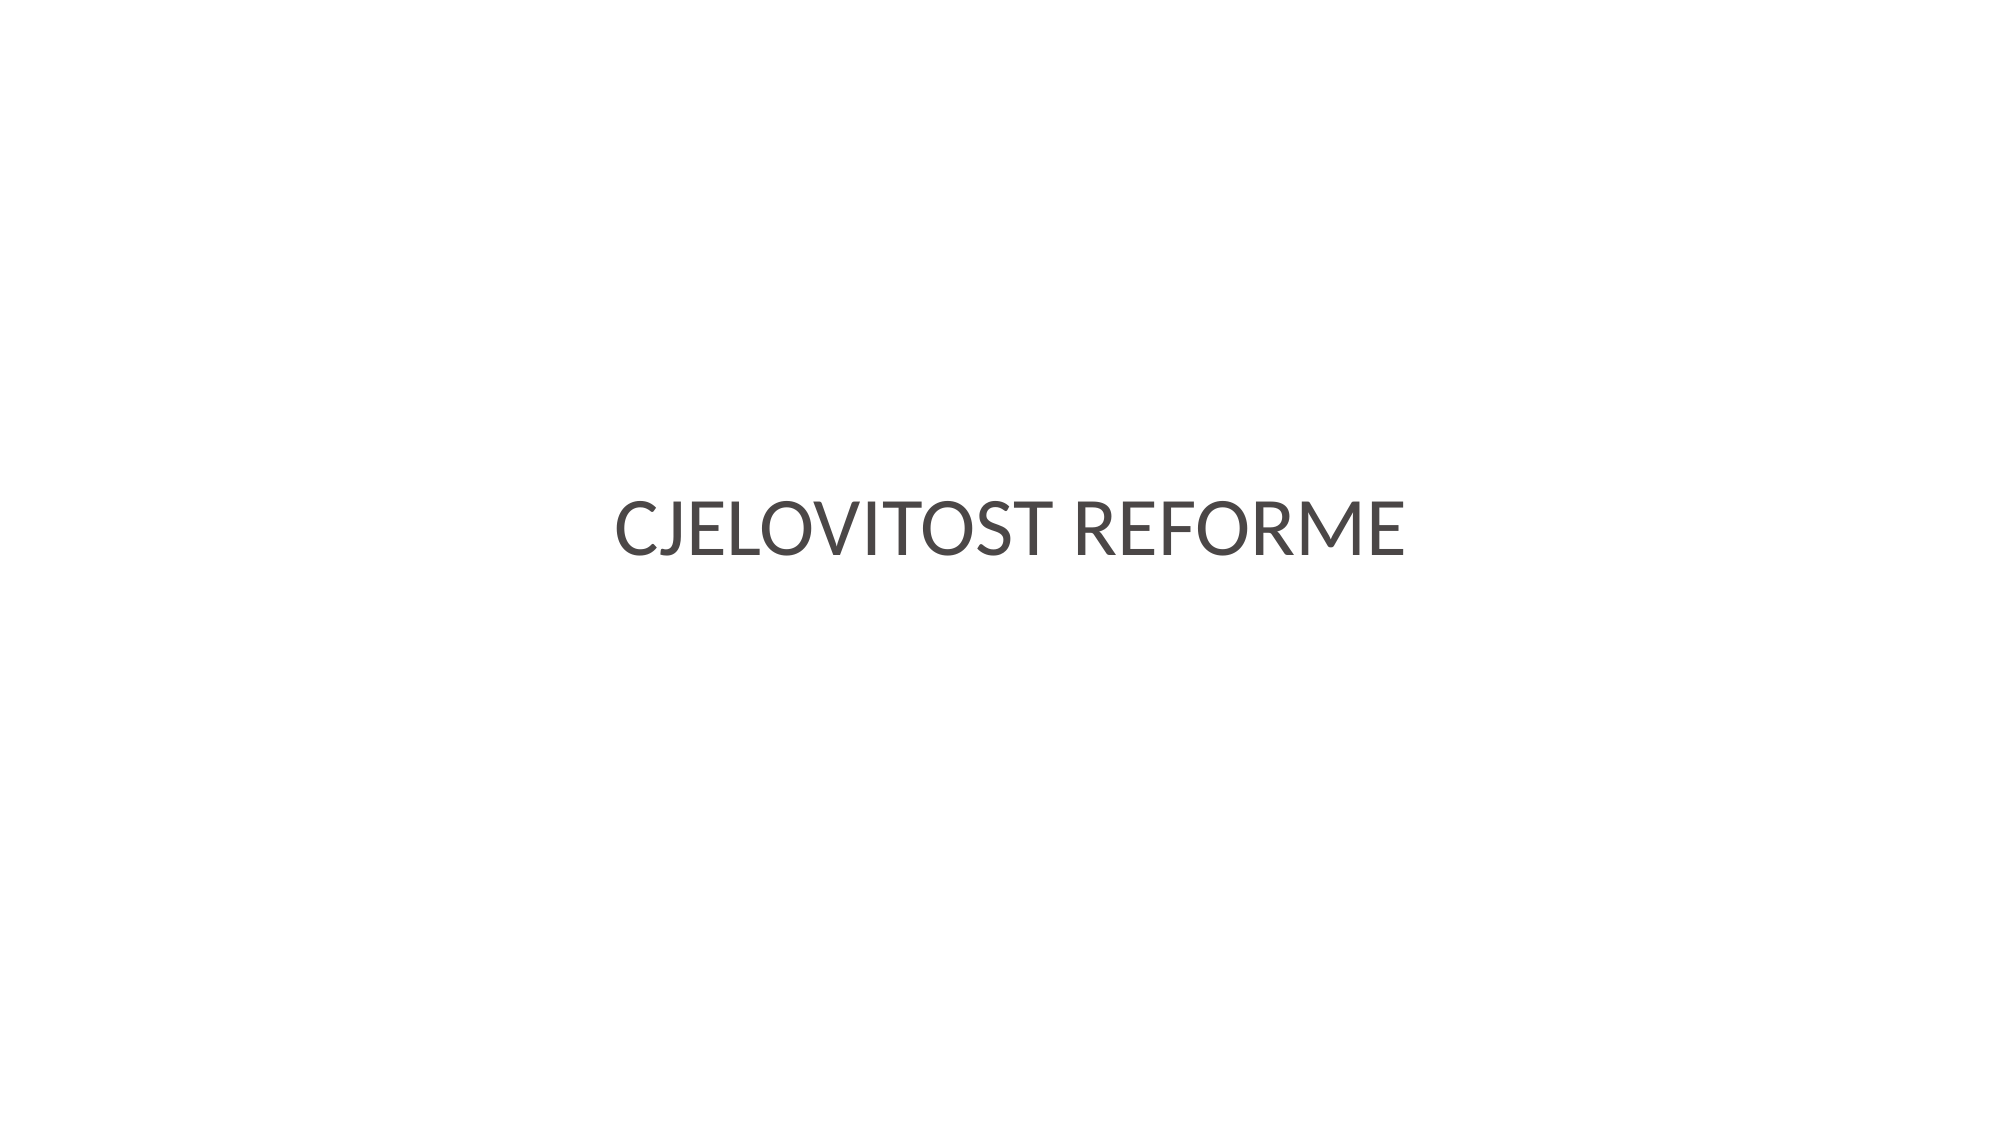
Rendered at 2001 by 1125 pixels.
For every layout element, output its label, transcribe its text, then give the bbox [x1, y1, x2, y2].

text_box CJELOVITOST REFORME [69, 415, 1954, 580]
